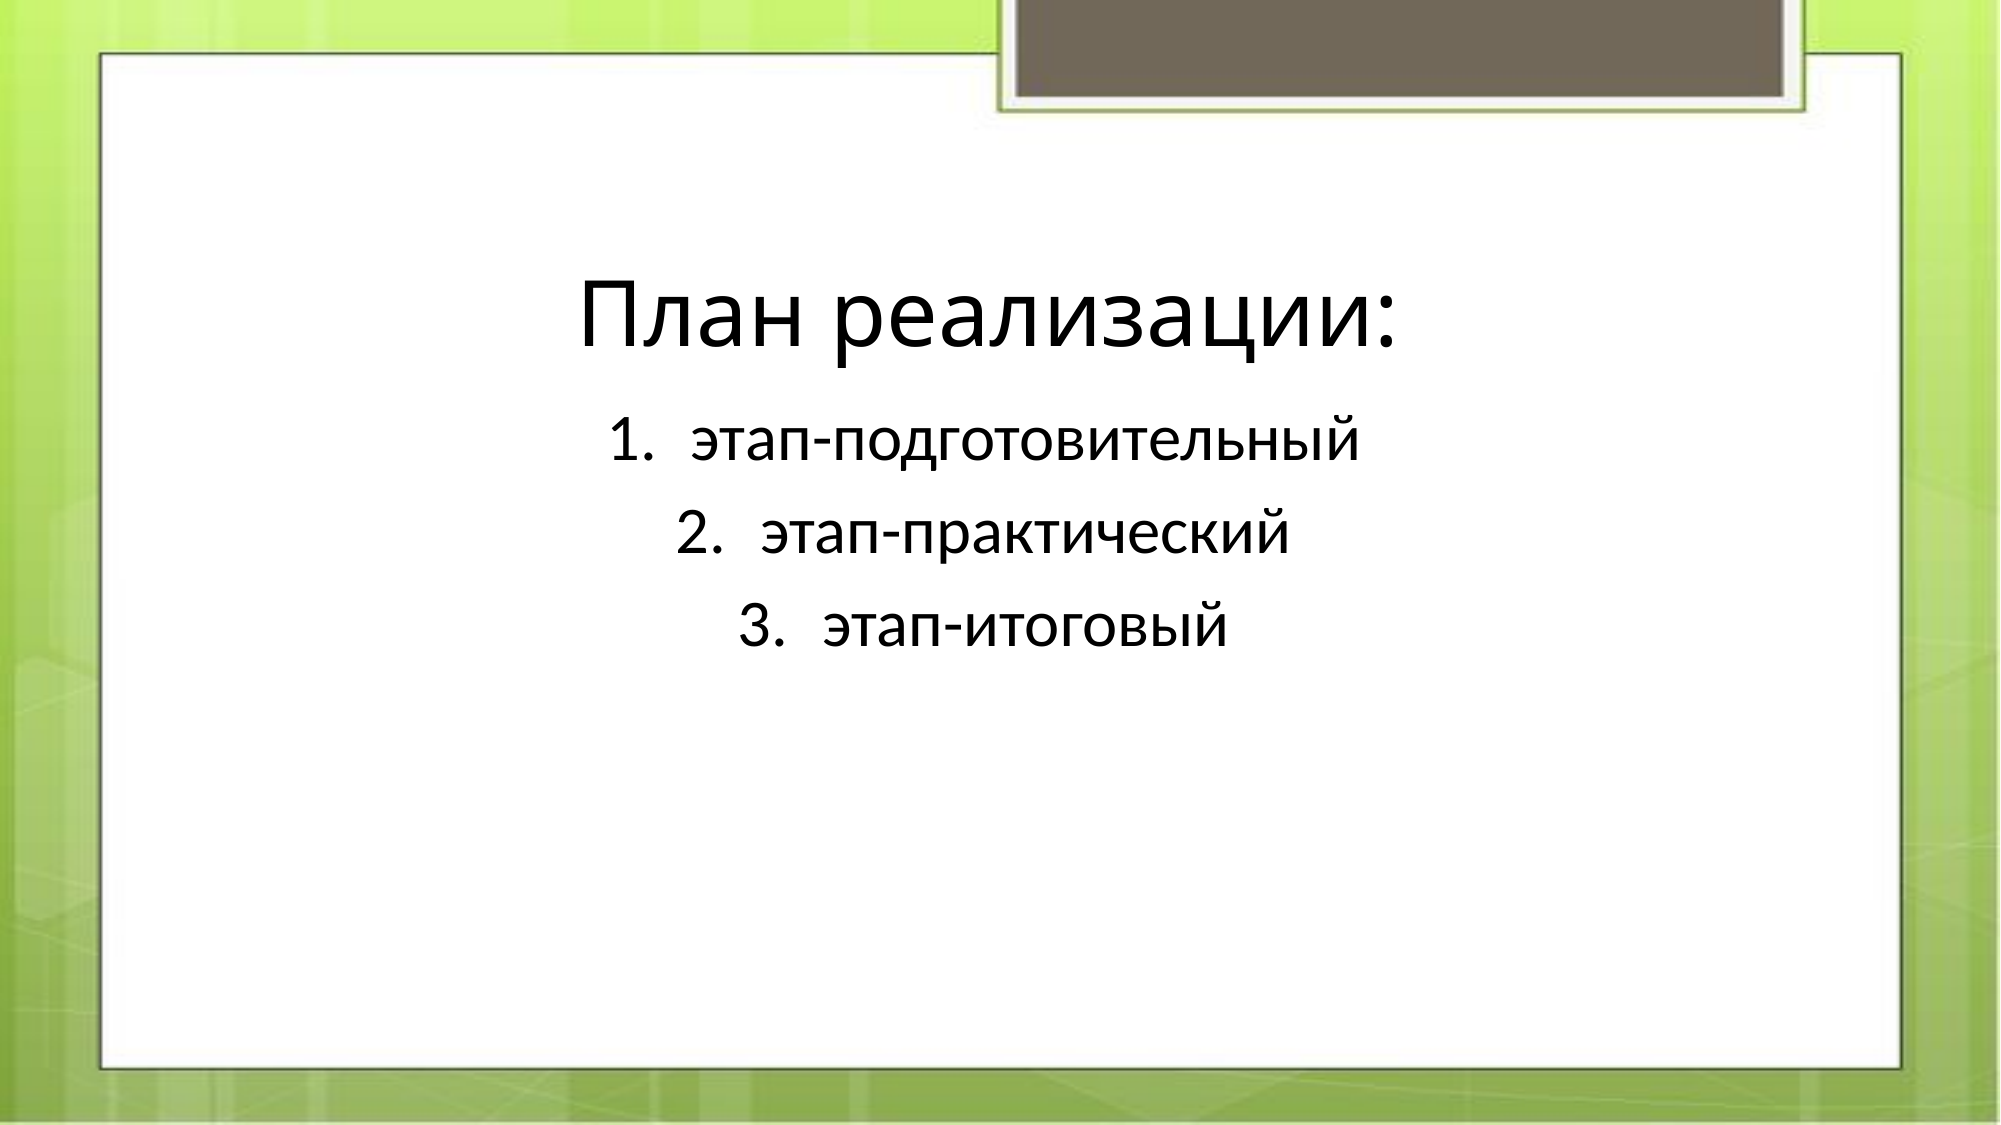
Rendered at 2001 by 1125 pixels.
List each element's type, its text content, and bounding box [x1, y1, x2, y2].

picture [0, 0, 2001, 1125]
list этап-подготовительный этап-практический этап-итоговый [203, 395, 1765, 1109]
title План реализации: [137, 207, 1863, 426]
